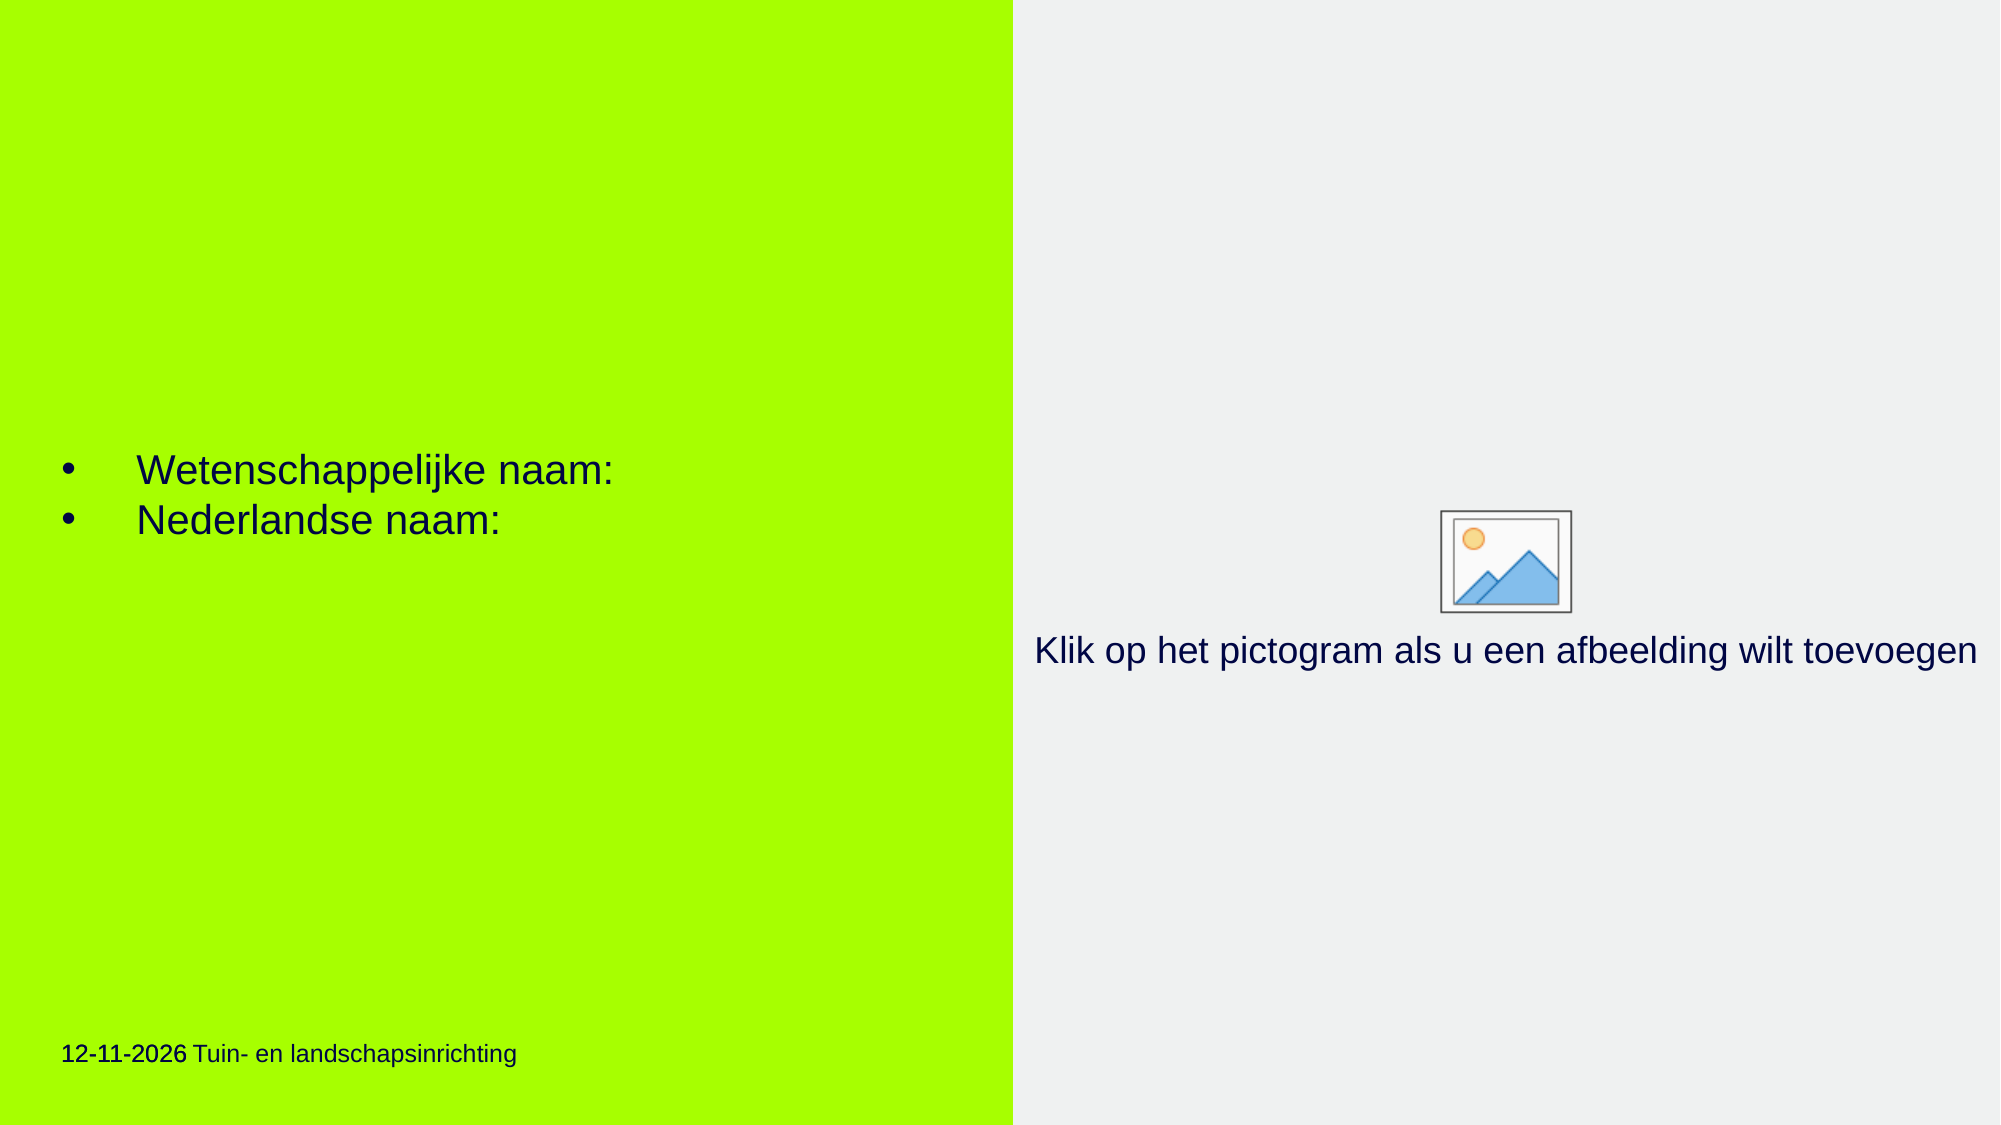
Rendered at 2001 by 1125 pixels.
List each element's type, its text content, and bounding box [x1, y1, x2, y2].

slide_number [60, 1037, 193, 1073]
picture [1012, 0, 2000, 1125]
footer Tuin- en landschapsinrichting [193, 1037, 1000, 1073]
subtitle Wetenschappelijke naam: Nederlandse naam: [61, 442, 988, 1006]
